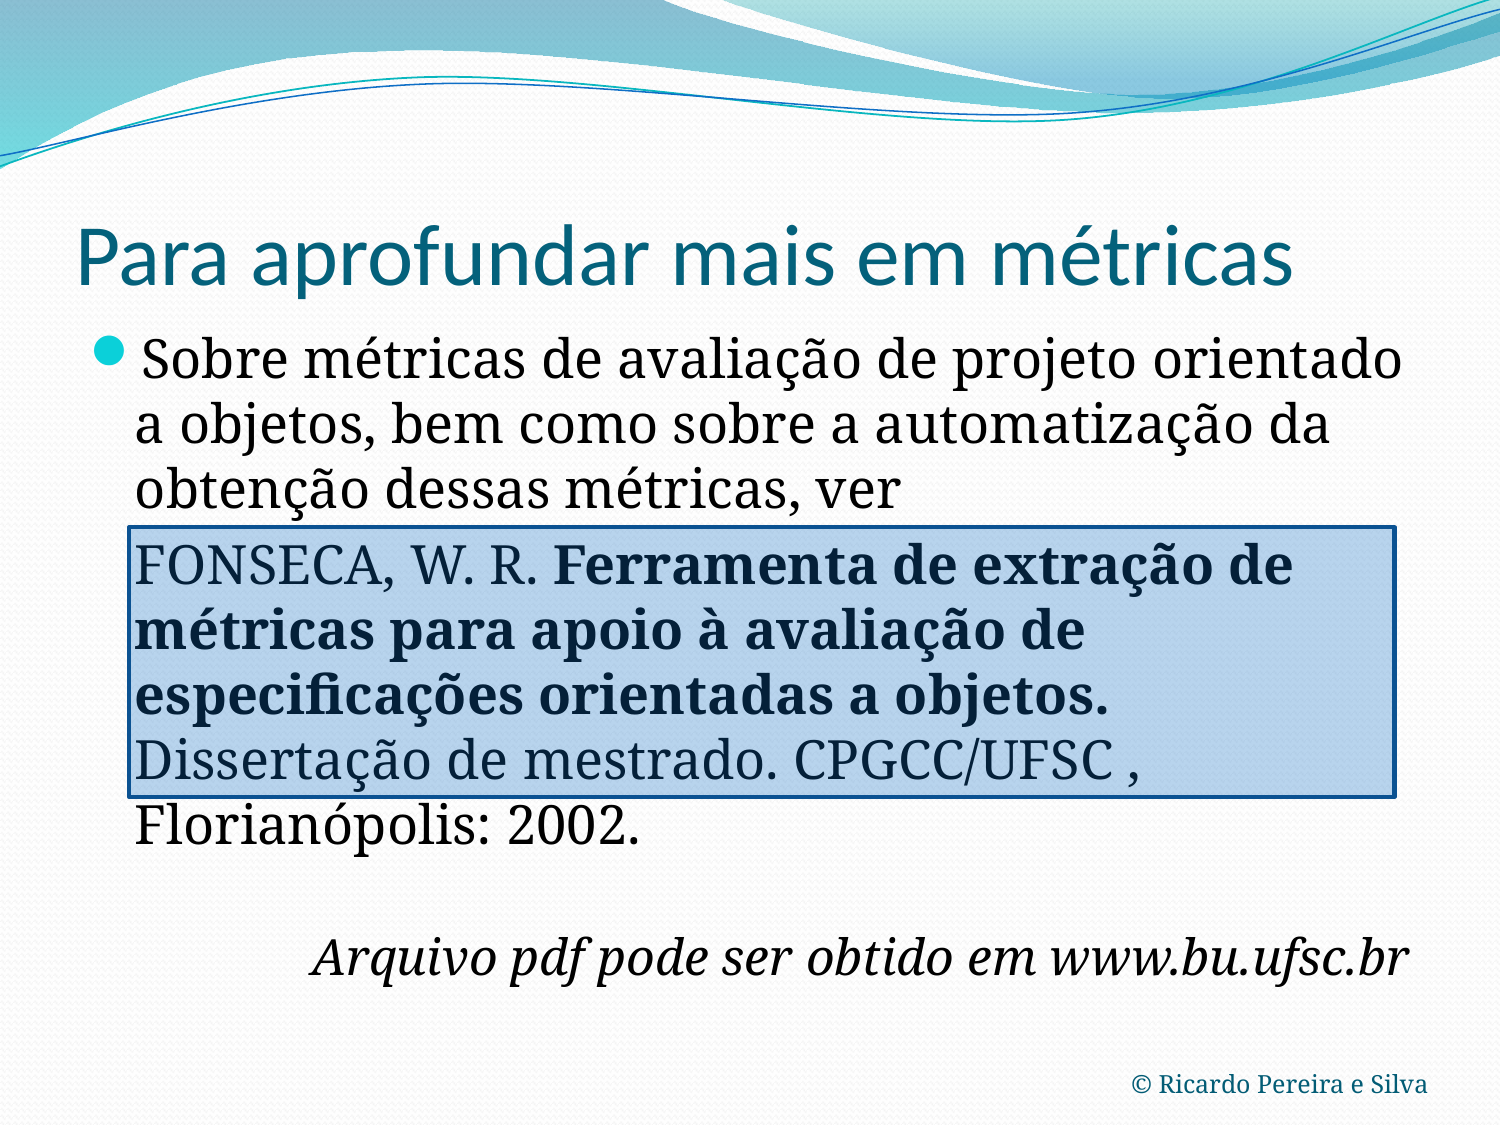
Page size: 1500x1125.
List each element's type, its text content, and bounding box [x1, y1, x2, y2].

title Para aprofundar mais em métricas [75, 115, 1425, 303]
footer © Ricardo Pereira e Silva [1101, 1042, 1429, 1103]
list Sobre métricas de avaliação de projeto orientado a objetos, bem como sobre a automatização da obtenção dessas métricas, ver FONSECA, W. R. Ferramenta de extração de métricas para apoio à avaliação de especificações orientadas a objetos. Dissertação de mestrado. CPGCC/UFSC , Florianópolis: 2002. Arquivo pdf pode ser obtido em www.bu.ufsc.br [75, 317, 1425, 1038]
text_box [127, 525, 1397, 799]
